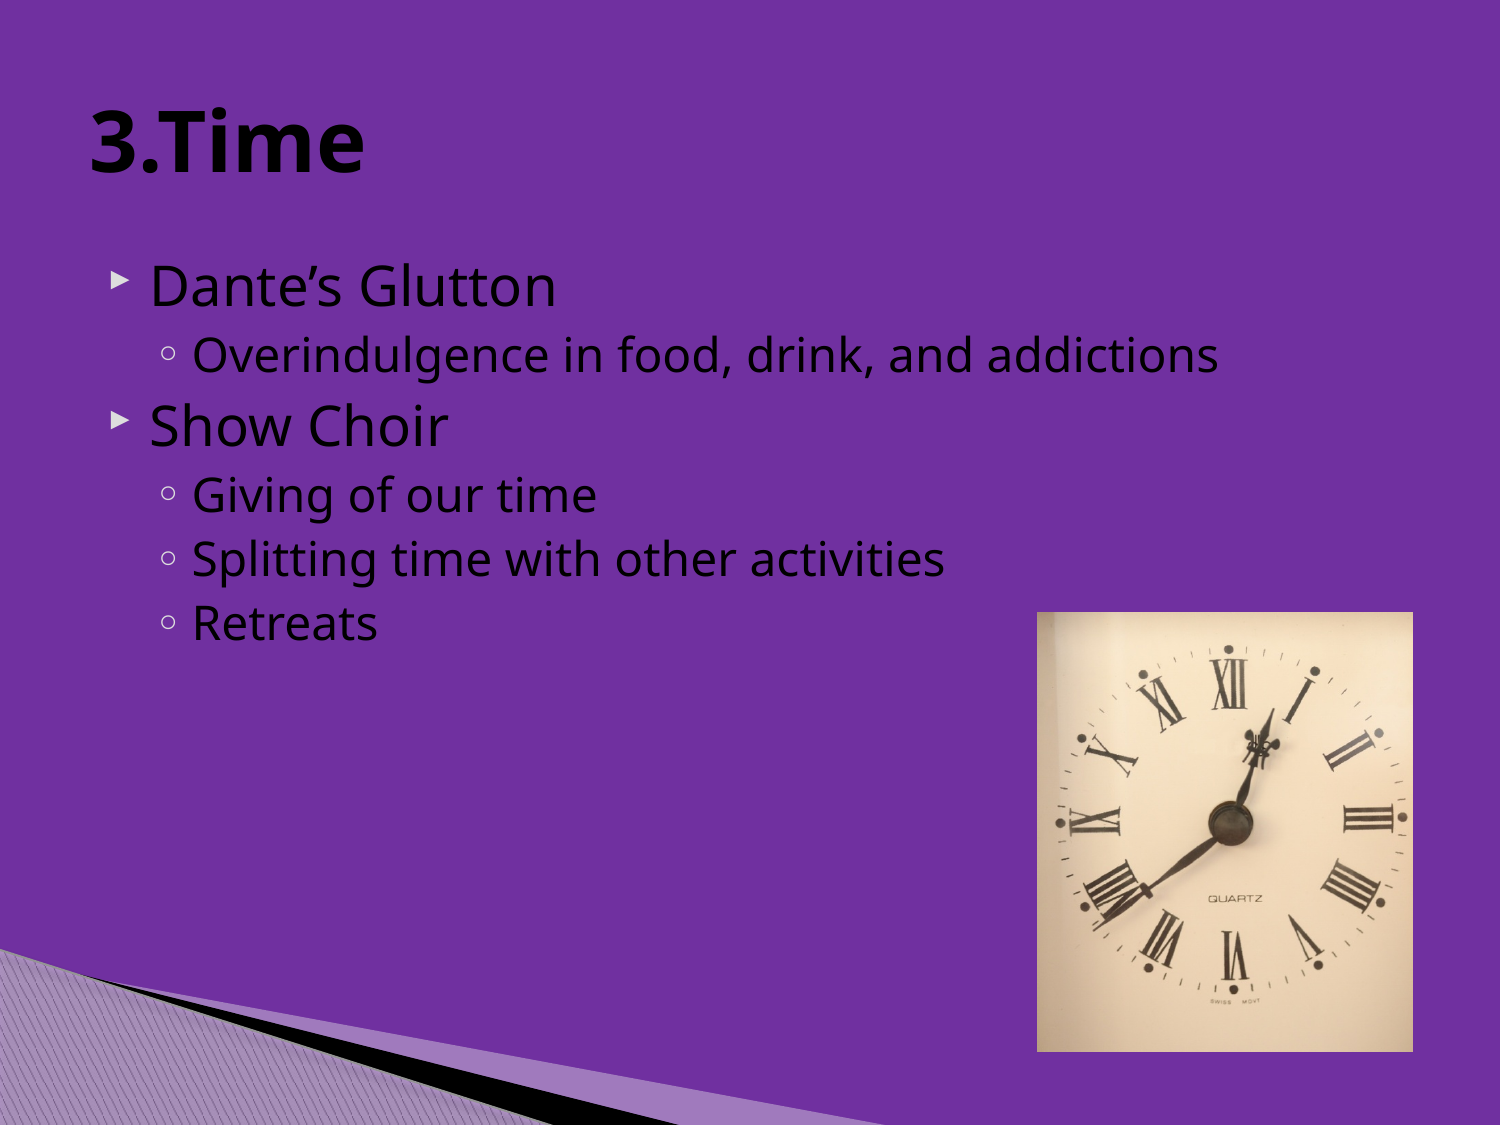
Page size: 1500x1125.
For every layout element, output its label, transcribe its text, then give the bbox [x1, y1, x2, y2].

picture [1037, 612, 1413, 1053]
list Dante’s Glutton Overindulgence in food, drink, and addictions Show Choir Giving of our time Splitting time with other activities Retreats [75, 243, 1425, 986]
title 3.Time [75, 45, 1425, 233]
